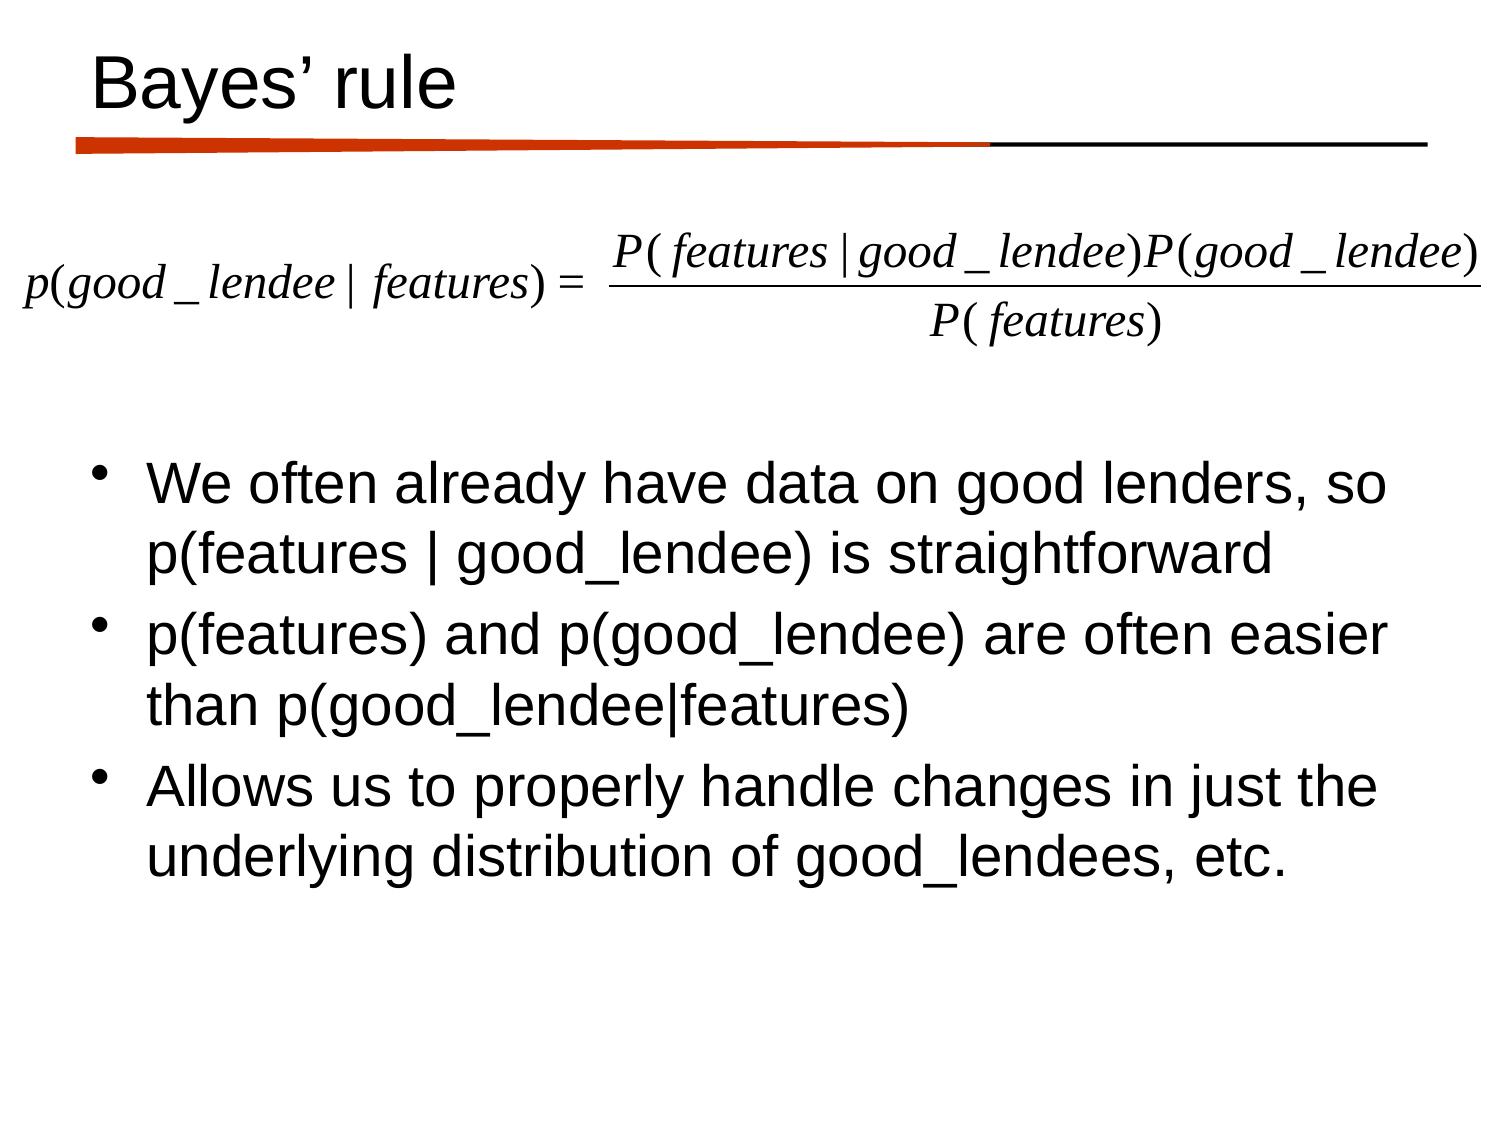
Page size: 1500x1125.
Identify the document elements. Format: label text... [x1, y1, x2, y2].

list We often already have data on good lenders, so p(features | good_lendee) is straightforward p(features) and p(good_lendee) are often easier than p(good_lendee|features) Allows us to properly handle changes in just the underlying distribution of good_lendees, etc. [74, 437, 1426, 1006]
title Bayes’ rule [74, 24, 1426, 133]
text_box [12, 224, 1488, 352]
